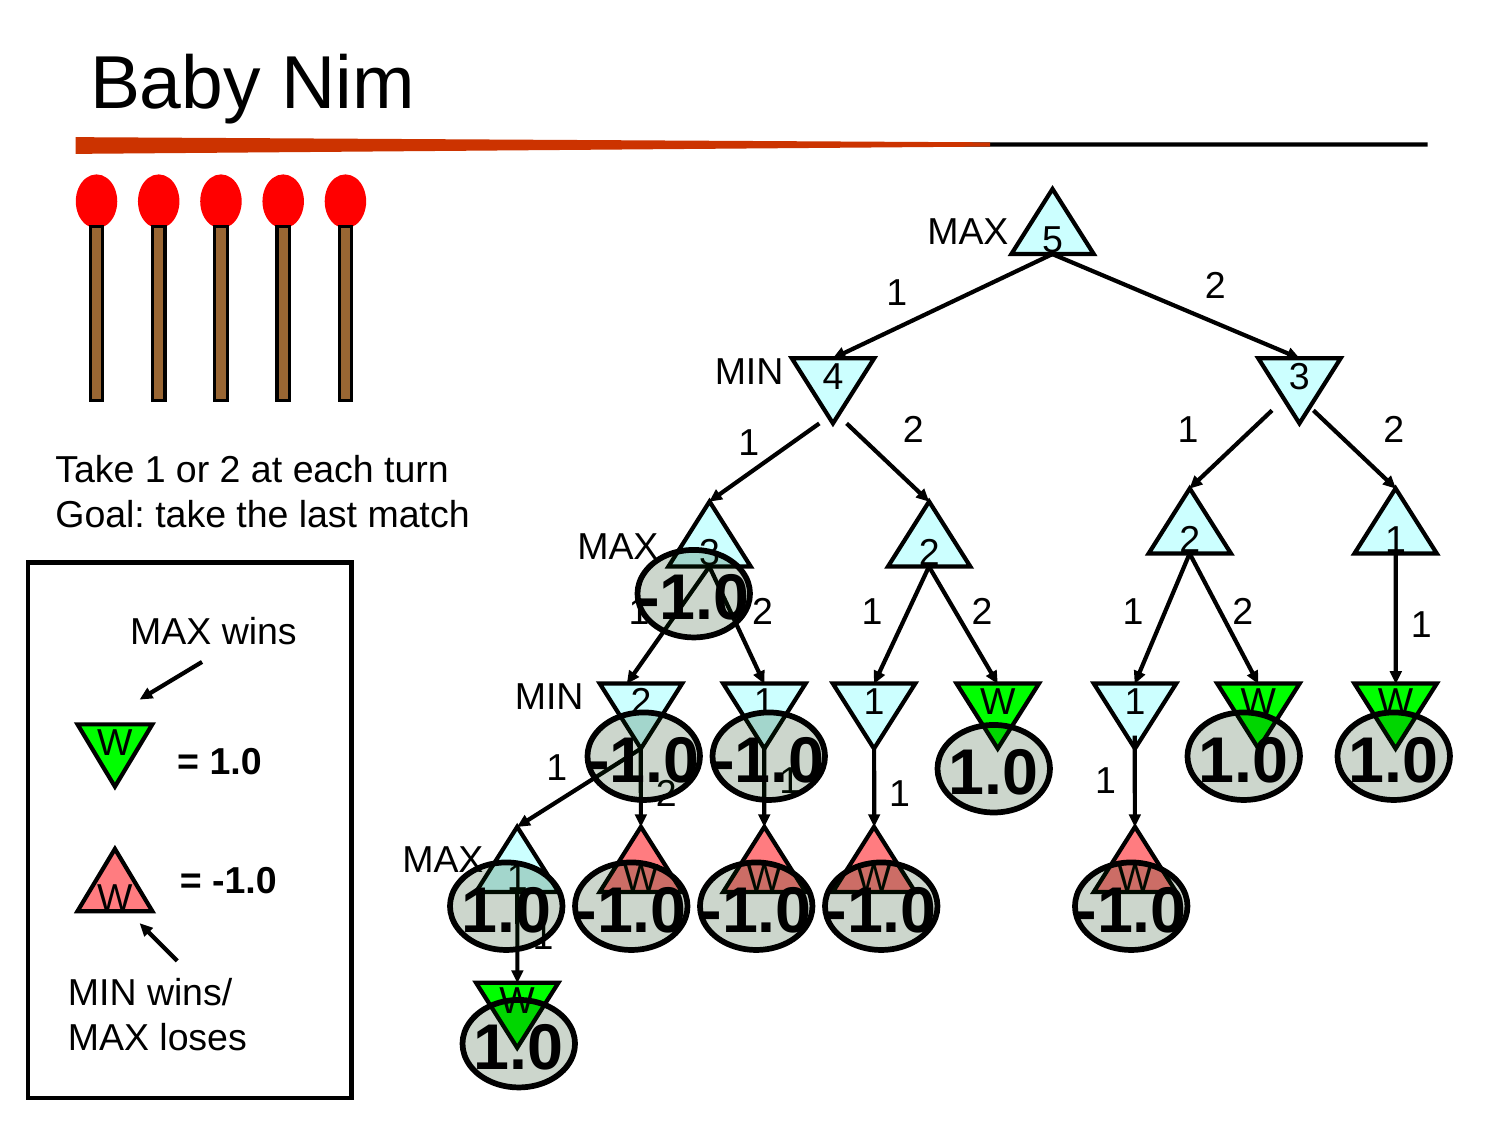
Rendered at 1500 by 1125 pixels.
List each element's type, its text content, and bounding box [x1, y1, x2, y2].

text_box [77, 176, 116, 402]
text_box 1.0 [450, 872, 470, 940]
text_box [202, 176, 240, 402]
text_box 1.0 [462, 1021, 573, 1088]
text_box MAX [387, 827, 470, 888]
title Baby Nim [74, 24, 1426, 133]
text_box Take 1 or 2 at each turn Goal: take the last match [40, 437, 470, 543]
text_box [475, 188, 1448, 1049]
text_box [27, 562, 352, 1098]
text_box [139, 176, 178, 402]
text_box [264, 176, 303, 402]
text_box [326, 176, 365, 402]
